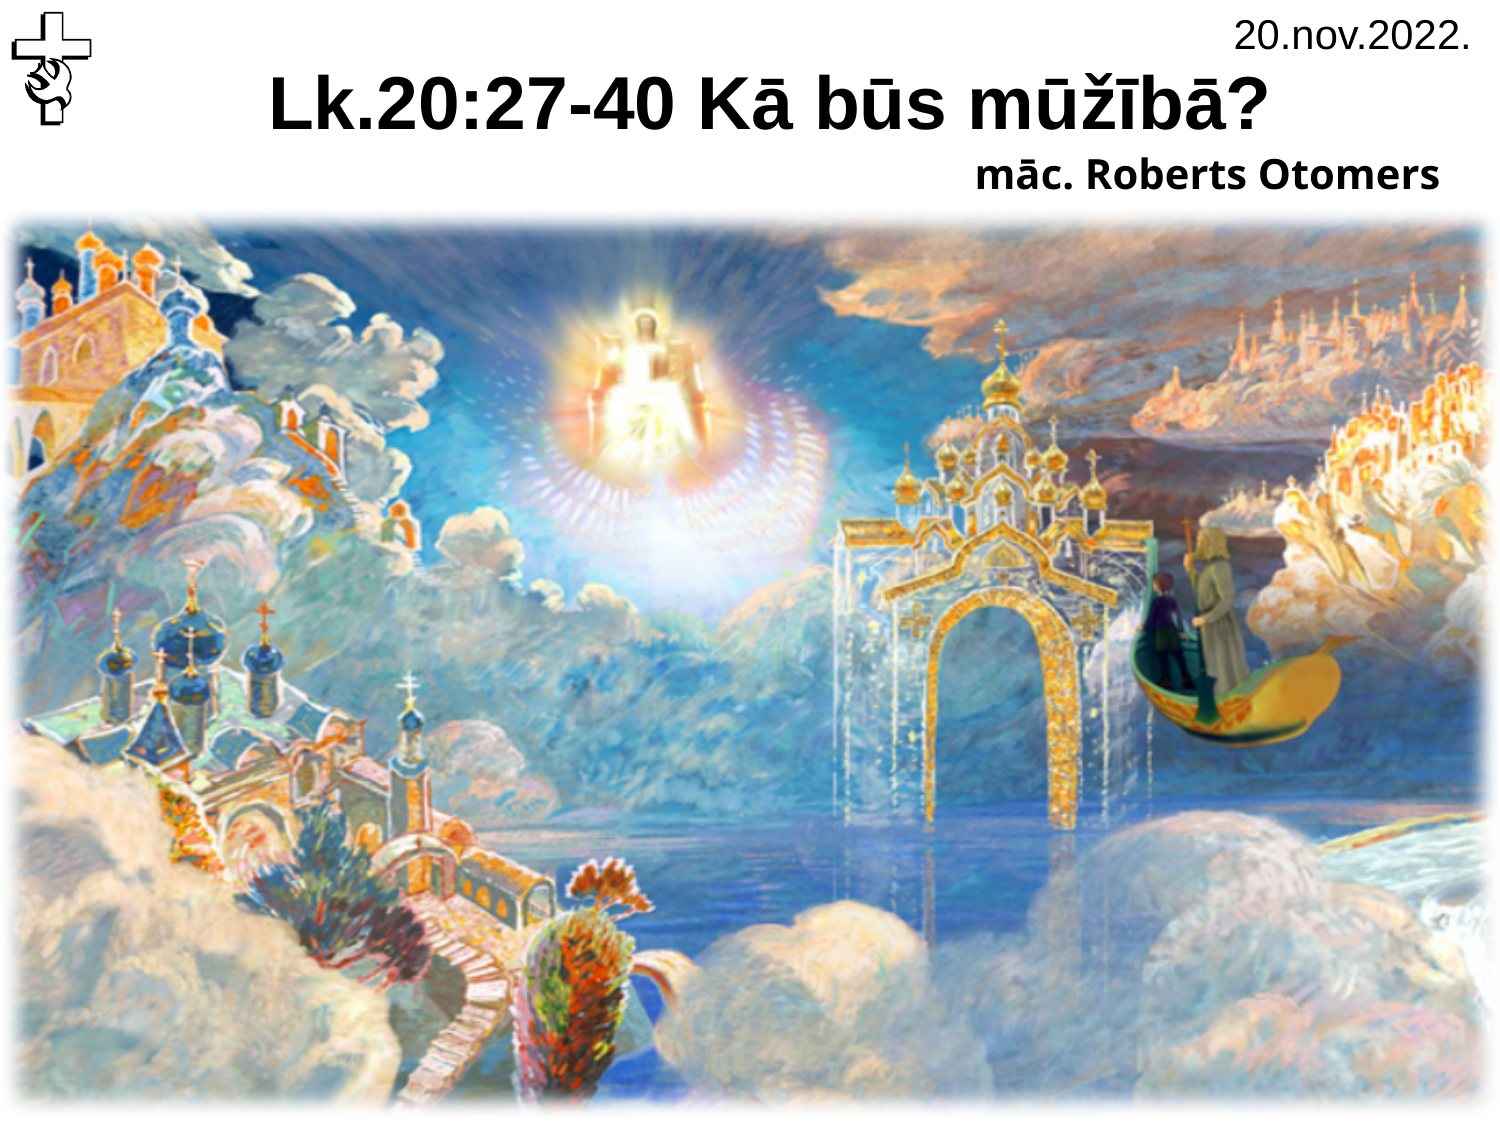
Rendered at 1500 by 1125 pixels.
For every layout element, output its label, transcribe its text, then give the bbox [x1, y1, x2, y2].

picture [11, 11, 92, 126]
title Lk.20:27-40 Kā būs mūžībā? [40, 11, 1500, 188]
text_box māc. Roberts Otomers [915, 140, 1500, 206]
text_box 20.nov.2022. [1218, 0, 1500, 65]
picture [0, 207, 1500, 1119]
